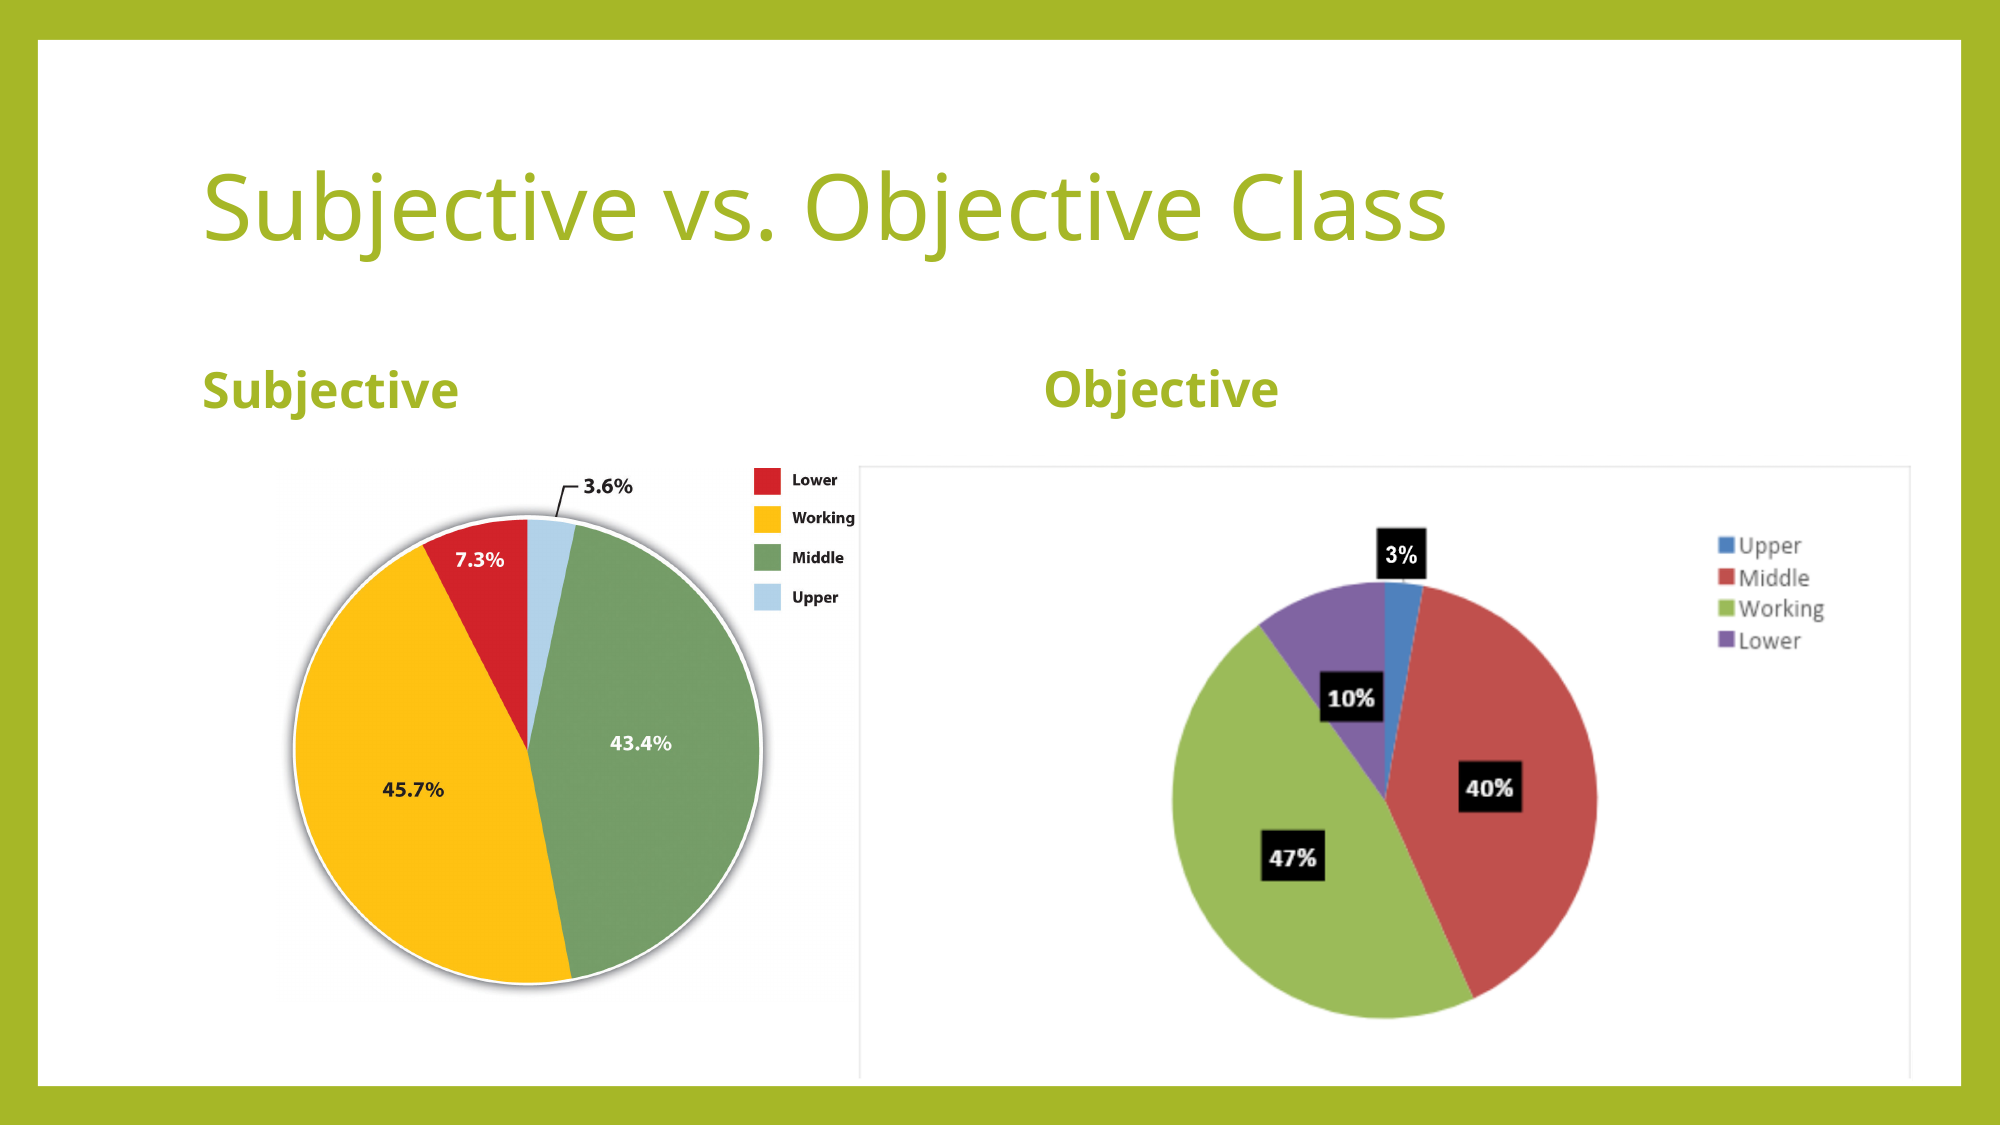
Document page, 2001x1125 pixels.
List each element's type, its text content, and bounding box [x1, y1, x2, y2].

title Subjective vs. Objective Class [187, 99, 1808, 323]
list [854, 455, 1913, 1081]
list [276, 467, 855, 1002]
list Objective [1028, 327, 1809, 453]
list Subjective [187, 328, 968, 456]
